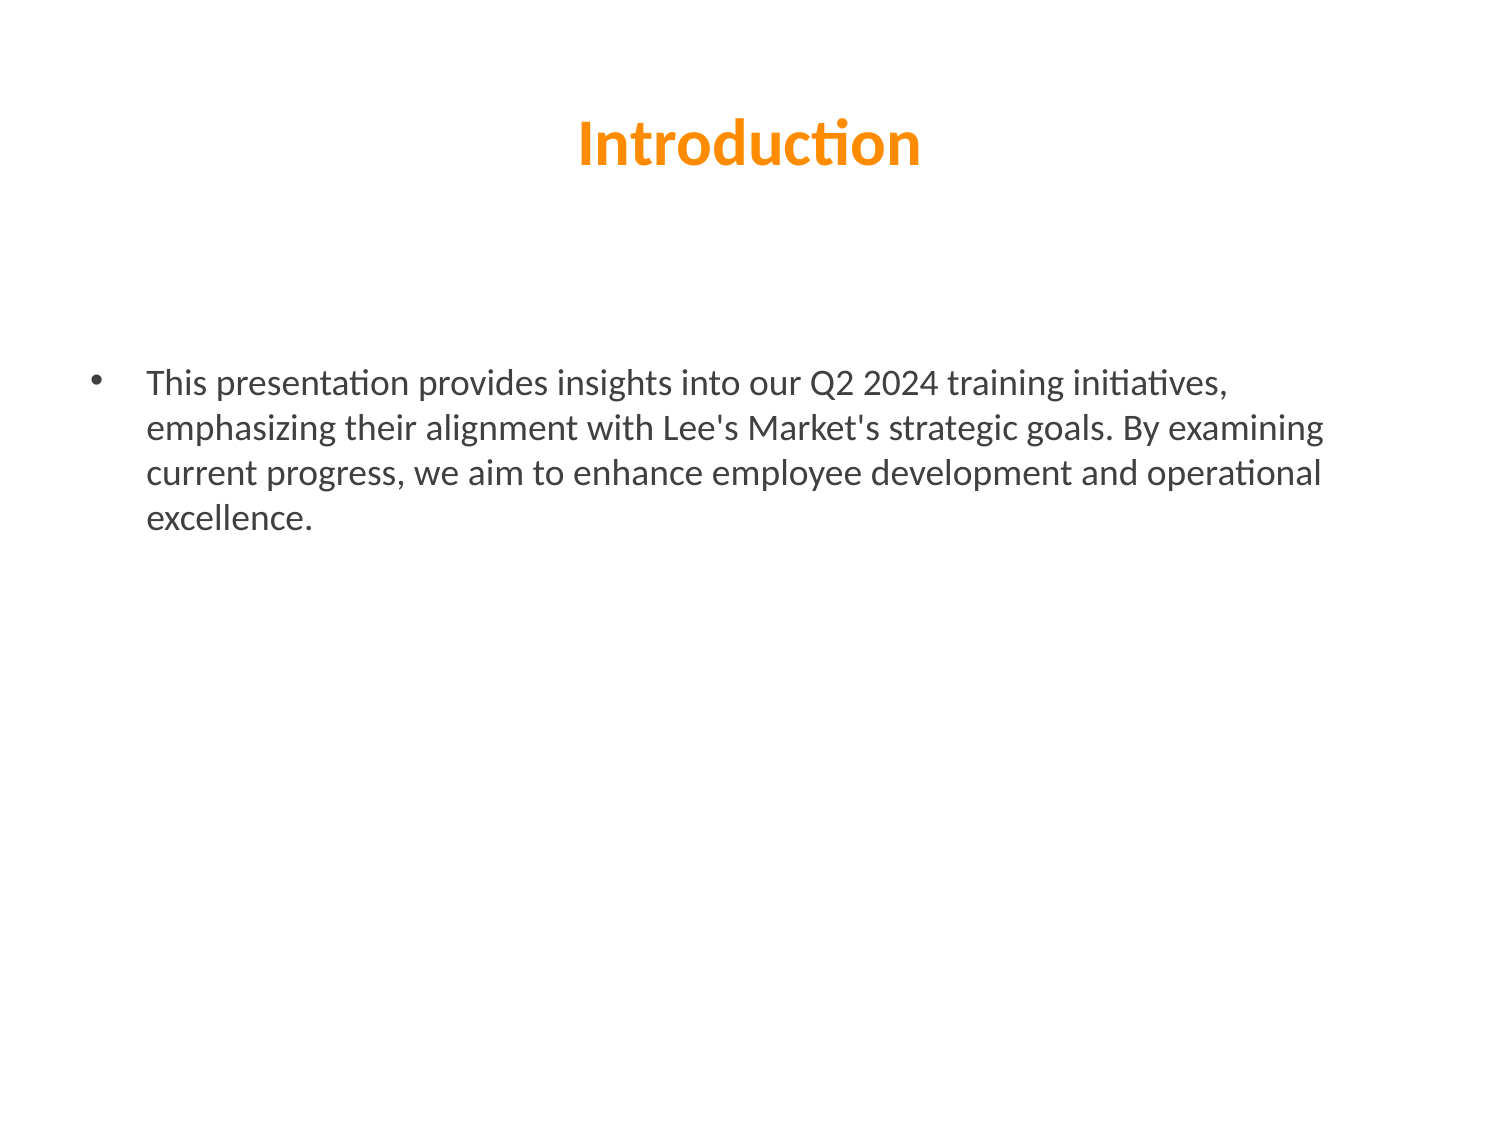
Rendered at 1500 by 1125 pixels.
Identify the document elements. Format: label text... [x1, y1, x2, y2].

list This presentation provides insights into our Q2 2024 training initiatives, emphasizing their alignment with Lee's Market's strategic goals. By examining current progress, we aim to enhance employee development and operational excellence. [75, 262, 1425, 1005]
title Introduction [75, 45, 1425, 233]
